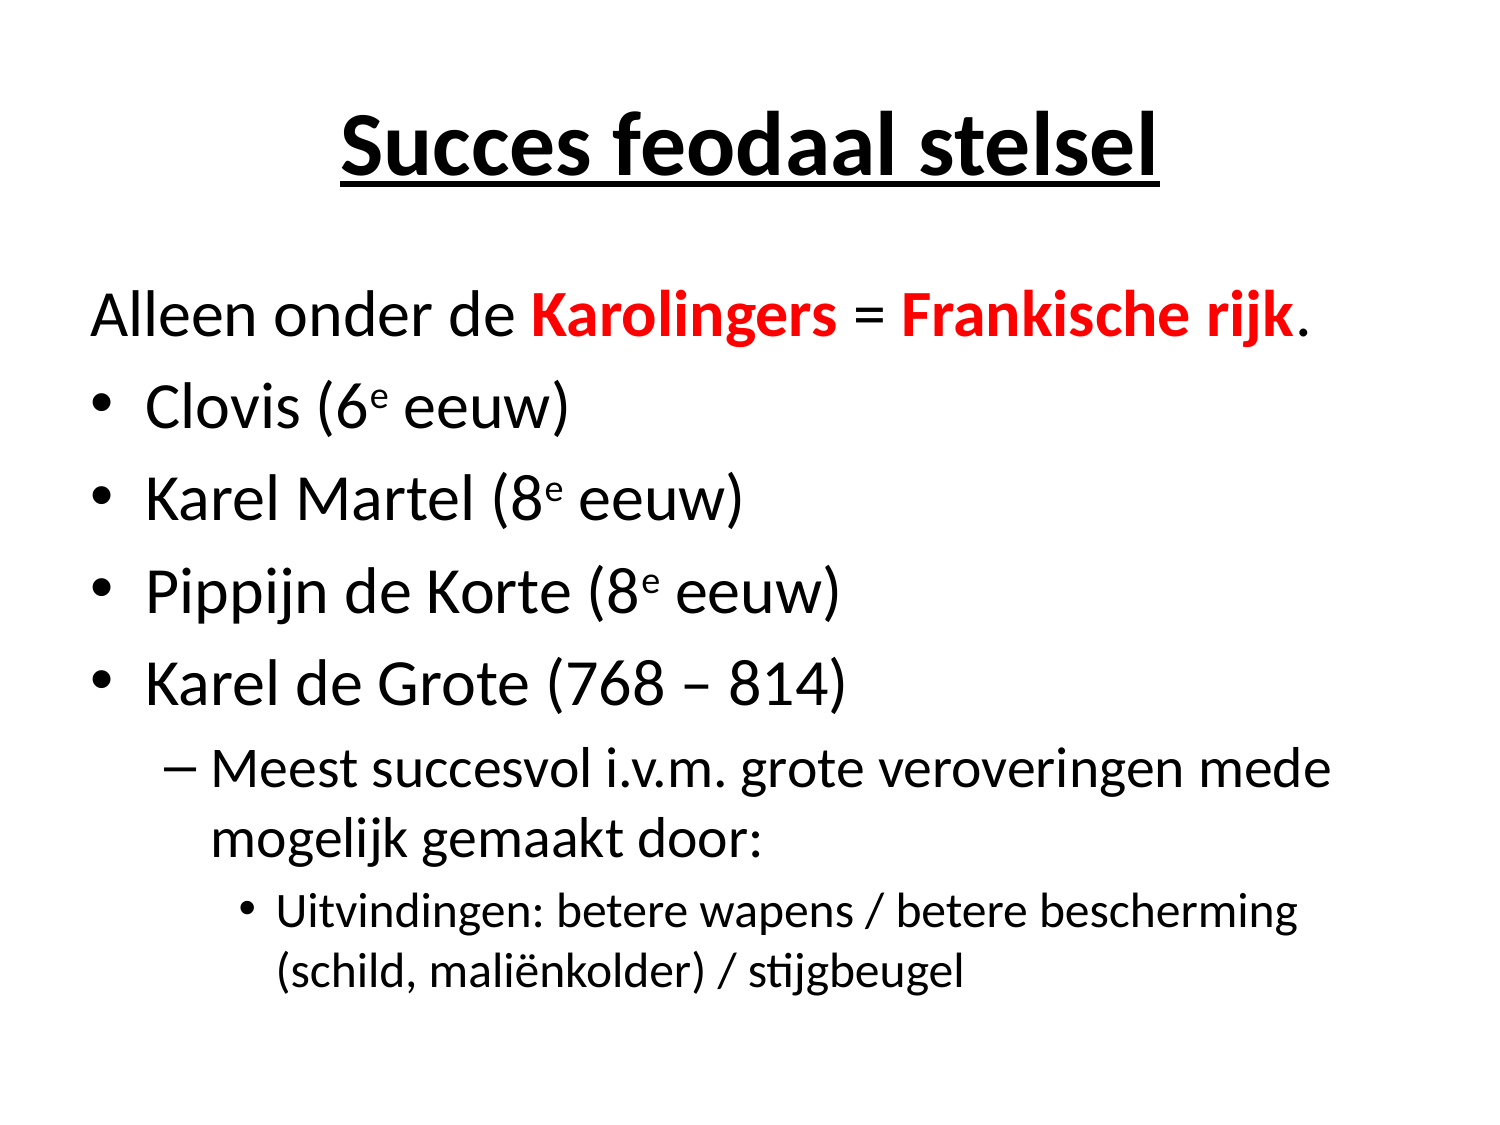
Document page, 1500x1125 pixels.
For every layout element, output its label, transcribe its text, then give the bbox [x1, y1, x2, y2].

list Alleen onder de Karolingers = Frankische rijk. Clovis (6e eeuw) Karel Martel (8e eeuw) Pippijn de Korte (8e eeuw) Karel de Grote (768 – 814) Meest succesvol i.v.m. grote veroveringen mede mogelijk gemaakt door: Uitvindingen: betere wapens / betere bescherming (schild, maliënkolder) / stijgbeugel [75, 262, 1425, 1005]
title Succes feodaal stelsel [75, 45, 1425, 233]
